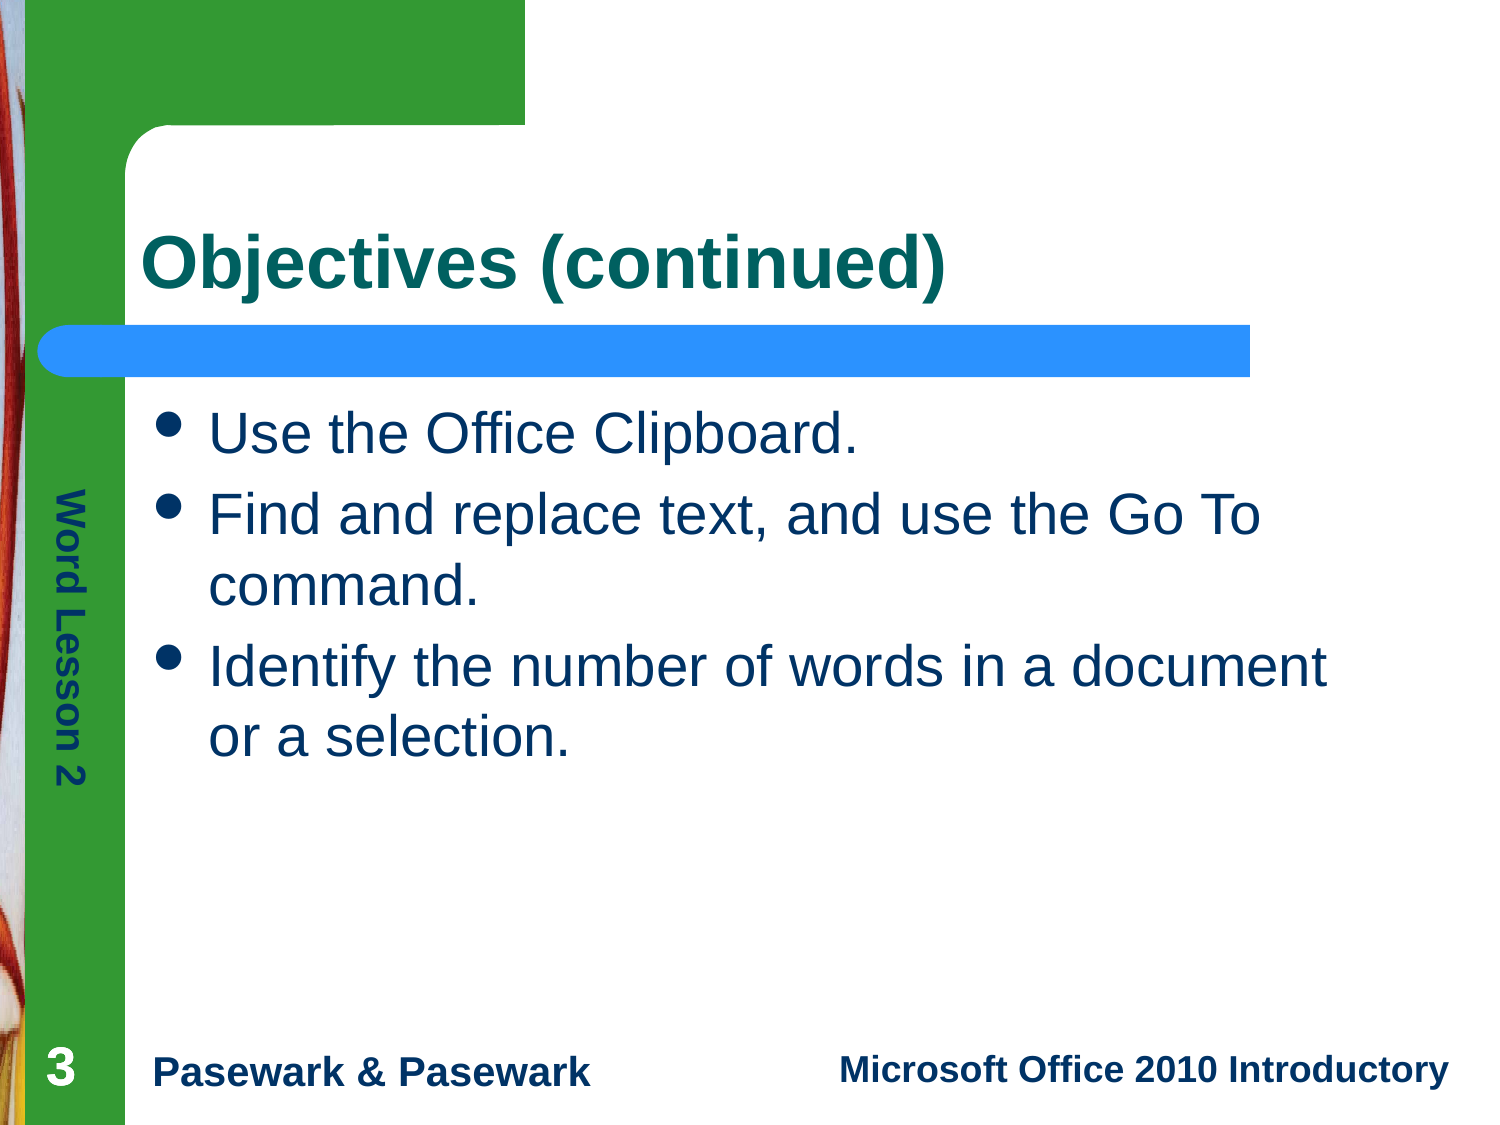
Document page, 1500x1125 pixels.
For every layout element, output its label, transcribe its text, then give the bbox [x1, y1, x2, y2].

title Objectives (continued) [124, 124, 1426, 313]
text_box 3 [13, 1023, 111, 1105]
picture [0, 0, 25, 1125]
list Use the Office Clipboard. Find and replace text, and use the Go To command. Identify the number of words in a document or a selection. [137, 387, 1400, 999]
